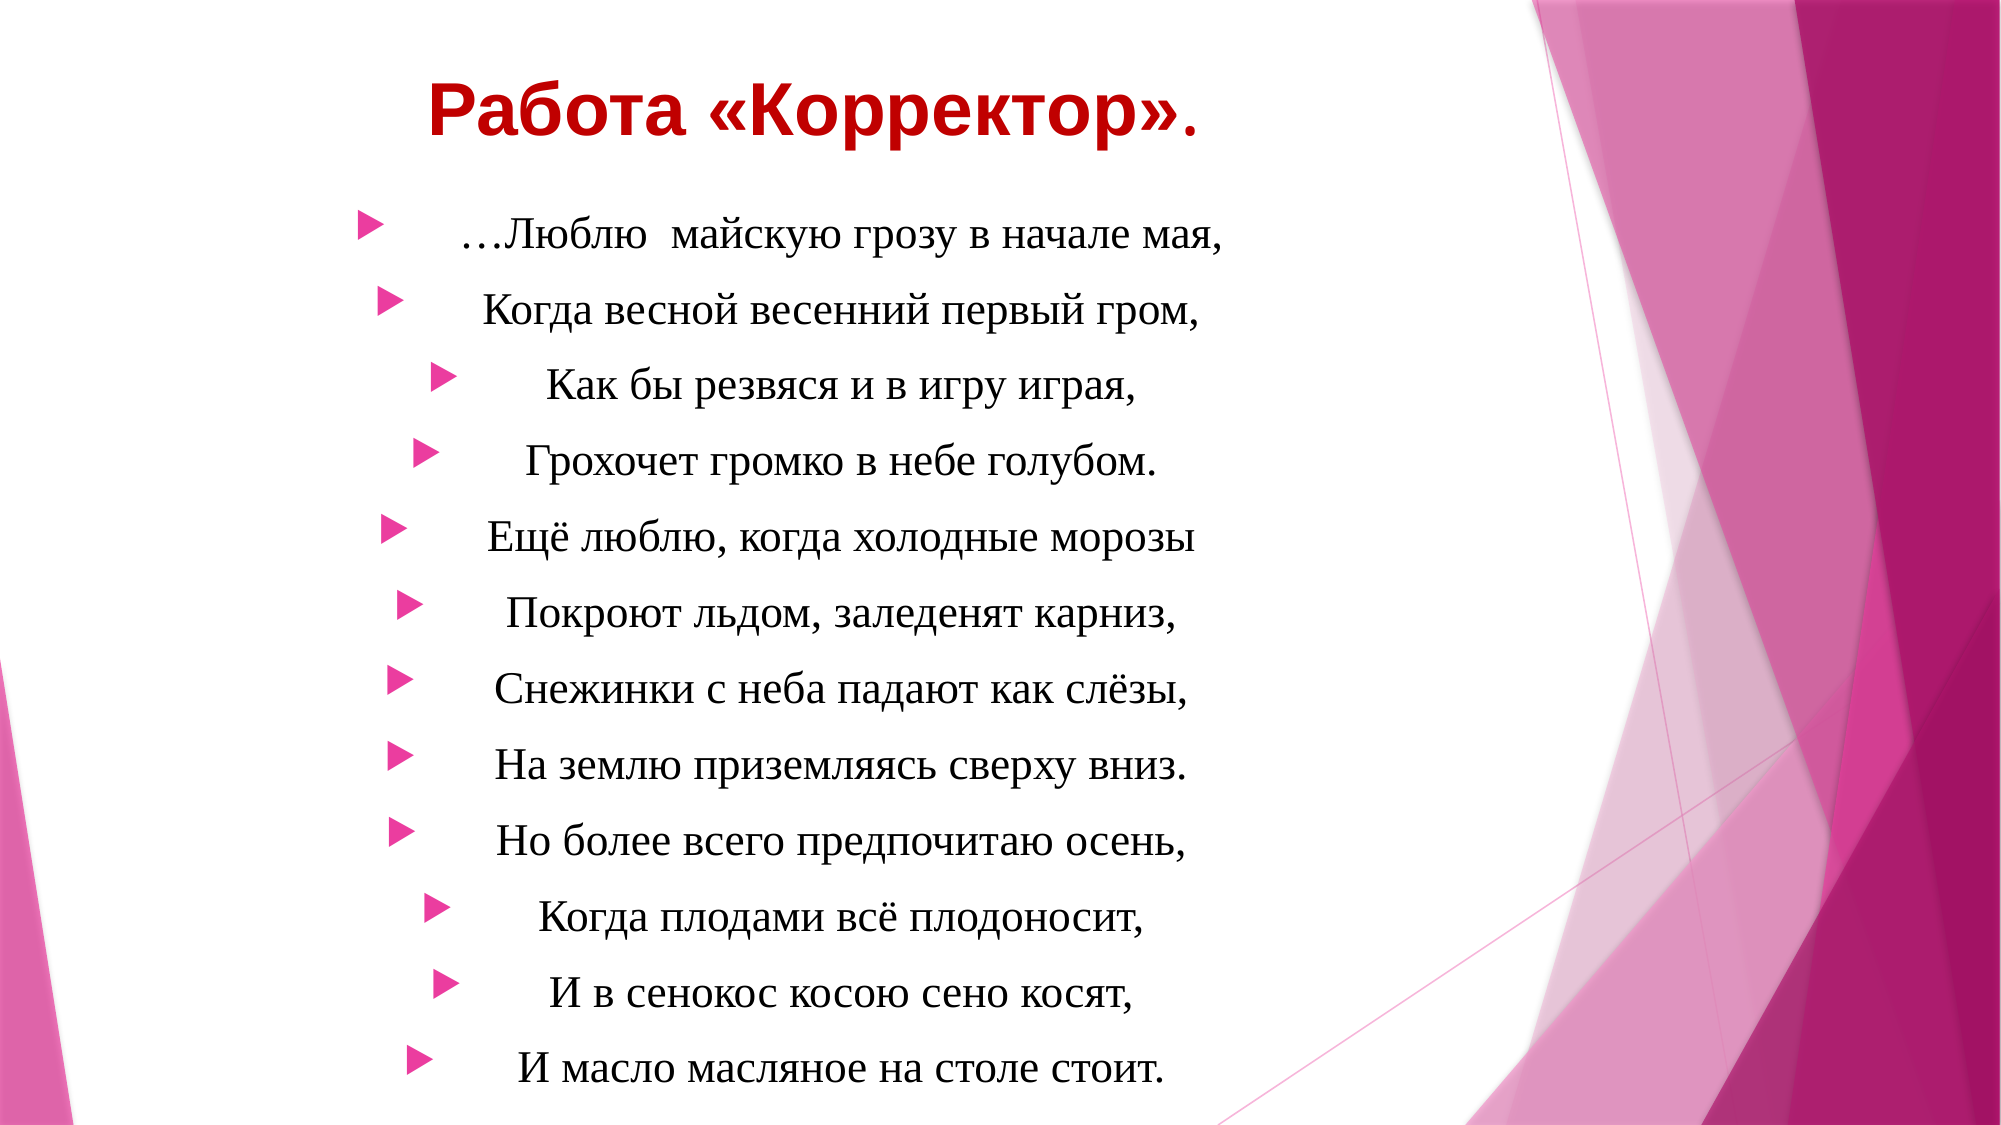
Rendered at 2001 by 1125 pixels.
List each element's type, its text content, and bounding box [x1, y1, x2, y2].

title Работа «Корректор». [111, 52, 1522, 172]
list …Люблю майскую грозу в начале мая, Когда весной весенний первый гром, Как бы резвяся и в игру играя, Грохочет громко в небе голубом. Ещё люблю, когда холодные морозы Покроют льдом, заледенят карниз, Снежинки с неба падают как слёзы, На землю приземляясь сверху вниз. Но более всего предпочитаю осень, Когда плодами всё плодоносит, И в сенокос косою сено косят, И масло масляное на столе стоит. [111, 191, 1522, 1108]
